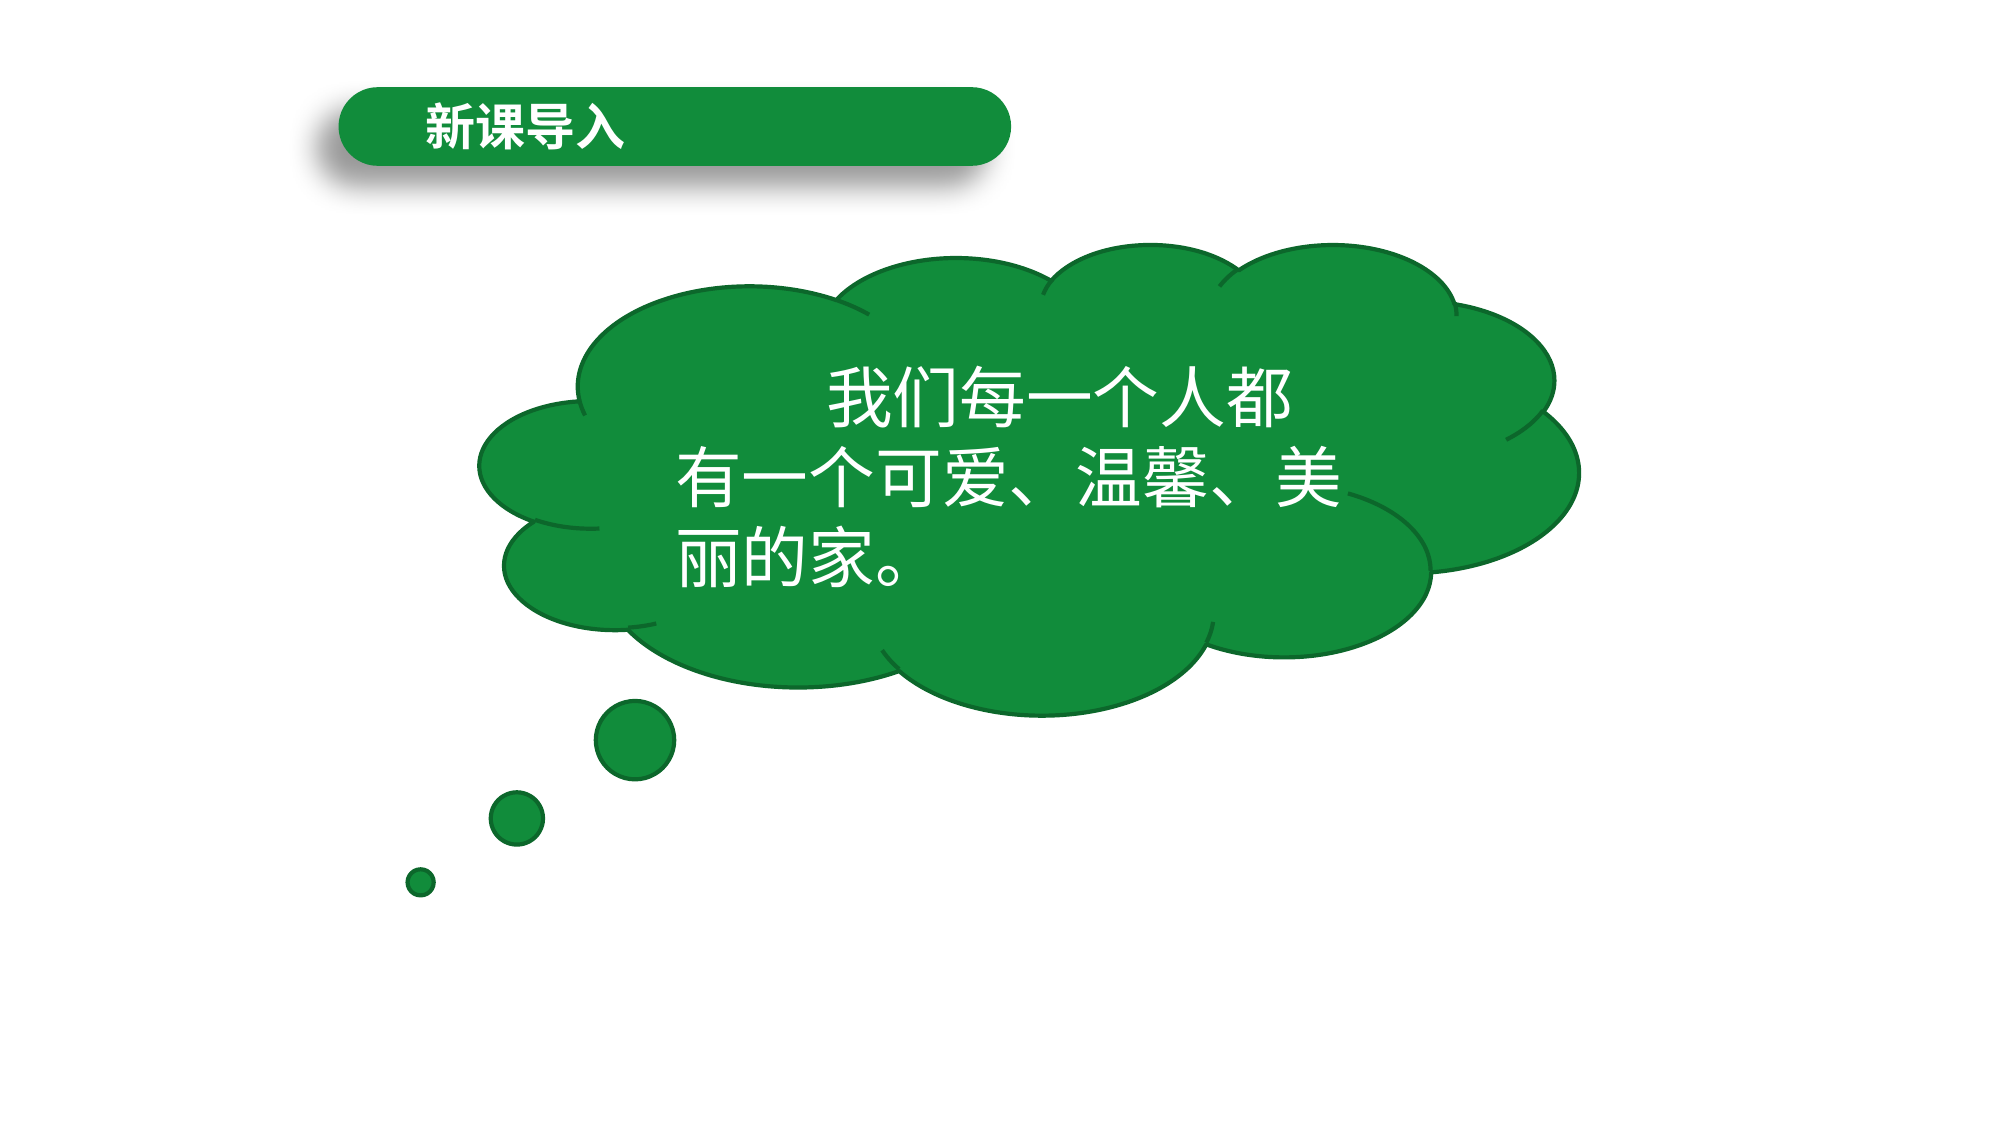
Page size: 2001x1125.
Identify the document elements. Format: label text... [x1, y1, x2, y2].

text_box [488, 790, 546, 847]
text_box [477, 242, 1582, 718]
text_box [593, 698, 677, 782]
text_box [338, 81, 1107, 170]
text_box [405, 867, 436, 898]
text_box 我们每一个人都有一个可爱、温馨、美丽的家。 [660, 348, 1370, 604]
